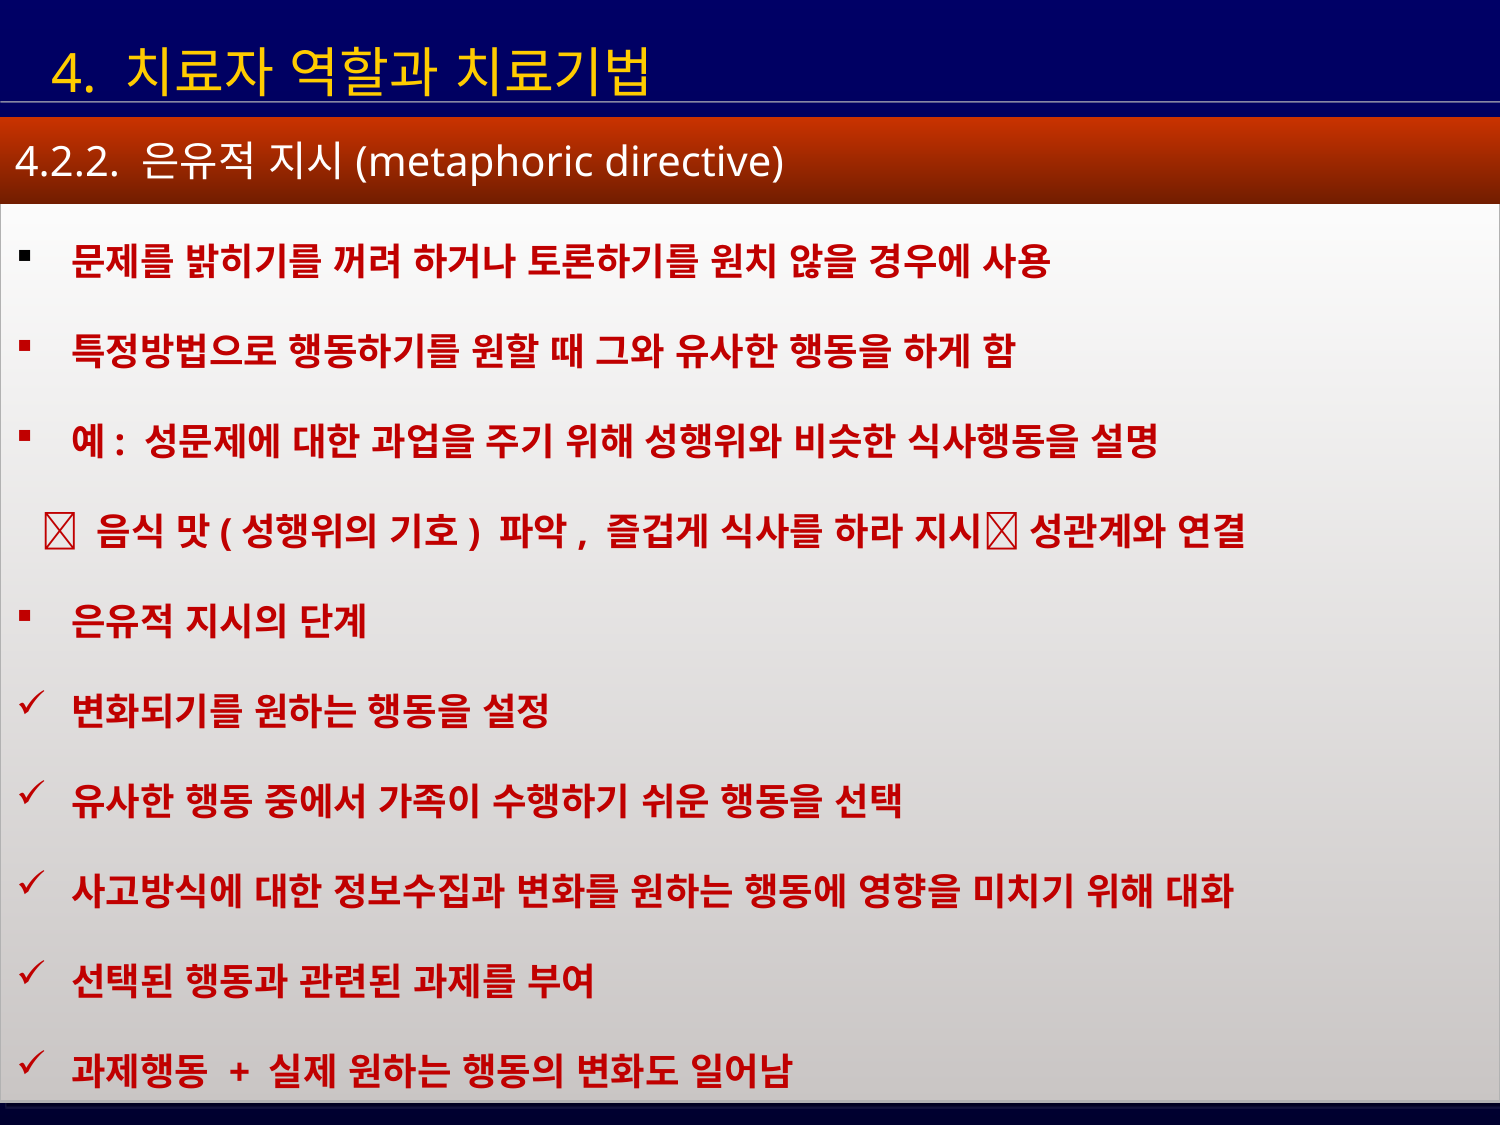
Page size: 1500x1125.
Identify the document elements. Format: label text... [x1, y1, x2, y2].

text_box 4. 치료자 역할과 치료기법 [36, 102, 670, 111]
text_box 4. 치료자 역할과 치료기법 [36, 30, 670, 101]
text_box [0, 116, 1500, 1102]
